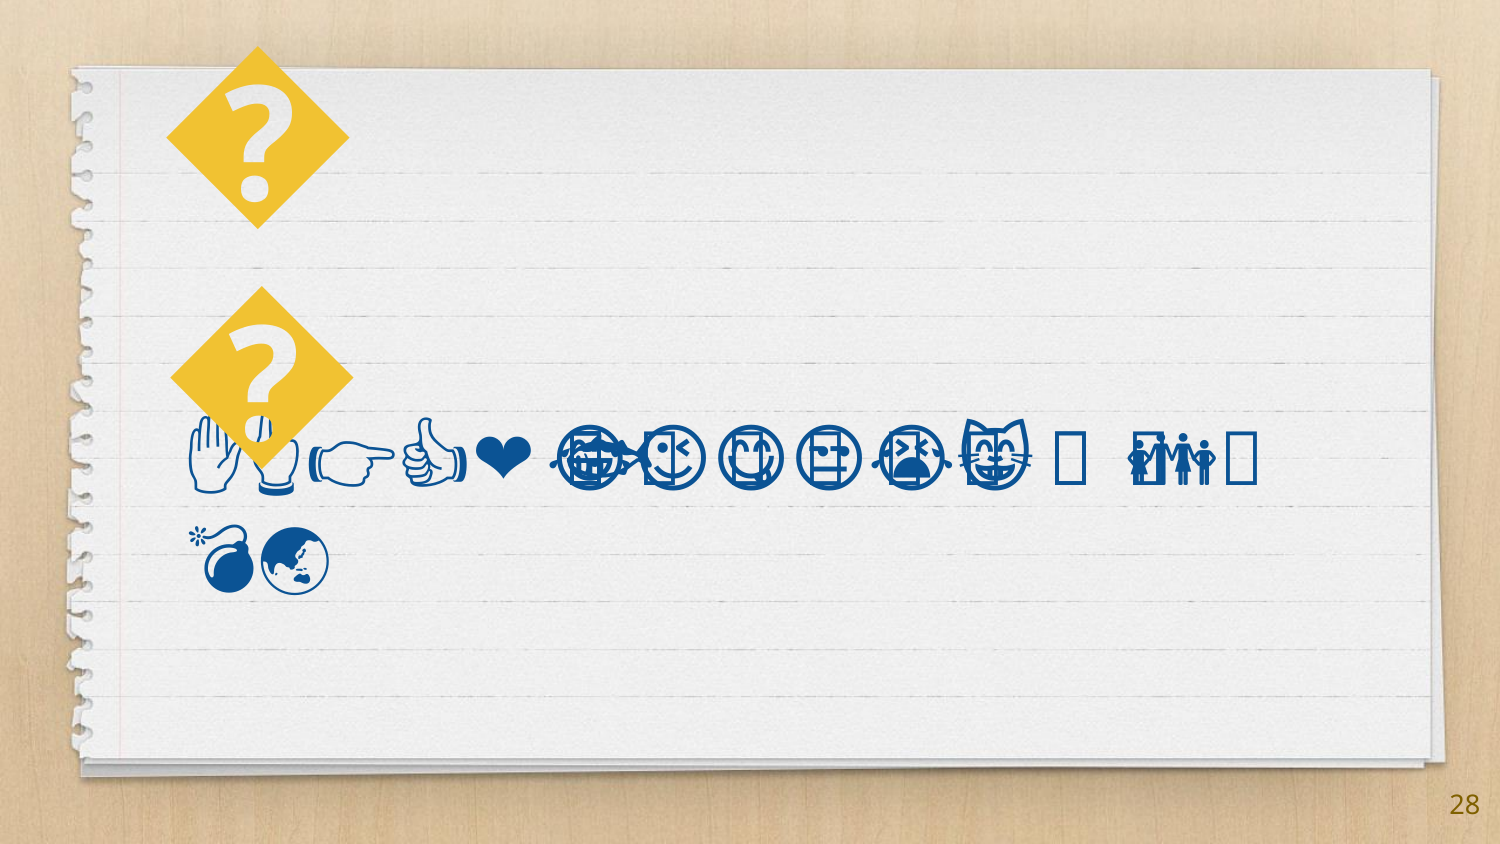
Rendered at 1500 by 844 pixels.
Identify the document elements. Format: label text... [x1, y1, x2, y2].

picture [0, 0, 1500, 844]
text_box 😉 [143, 132, 381, 346]
text_box ✋👆👉👍👤👦👧👨👩👪💃🏃💑❤😂😉😋😒😭👶😸🐟🍒🍔💣📌📖🔨🎃🎈🎨🏈🏰🌏🔌🔑 [170, 381, 1372, 804]
text_box [392, 141, 1488, 369]
slide_number 28 [1429, 767, 1500, 844]
